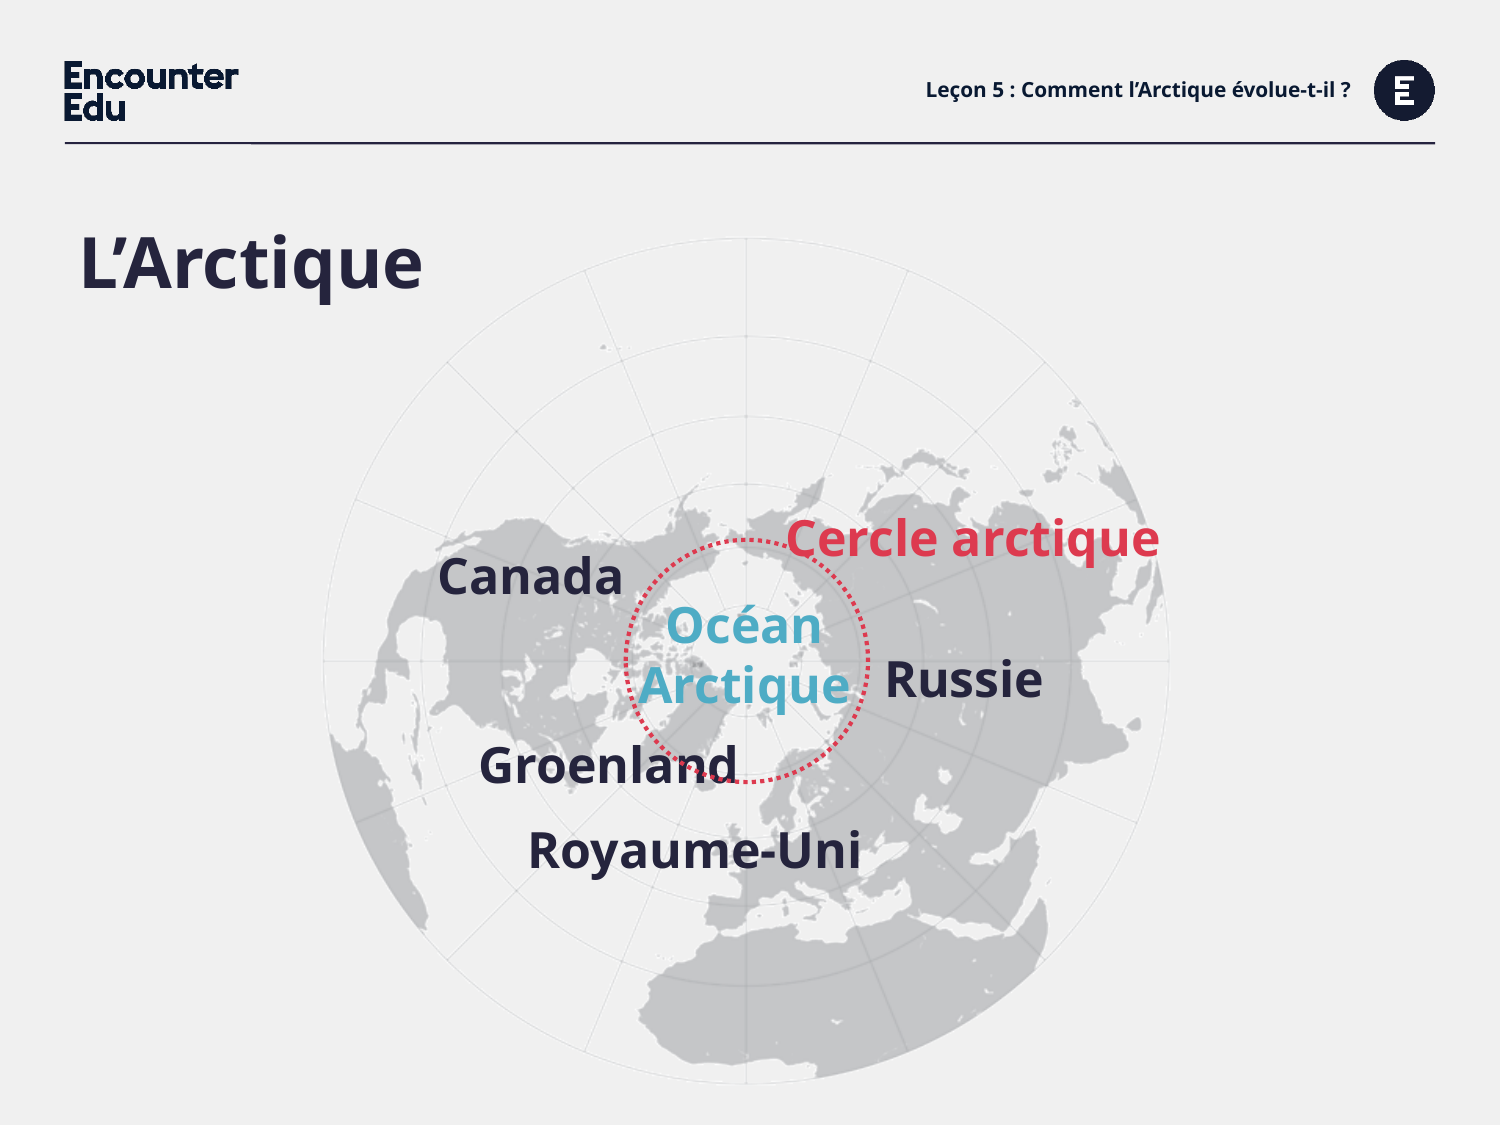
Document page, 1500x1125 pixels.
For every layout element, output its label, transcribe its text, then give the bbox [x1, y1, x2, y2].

text_box L’Arctique [71, 212, 925, 320]
picture [317, 231, 1177, 1092]
title Leçon 5 : Comment l’Arctique évolue-t-il ? [647, 67, 1359, 114]
picture [60, 59, 243, 122]
picture [1372, 58, 1436, 122]
